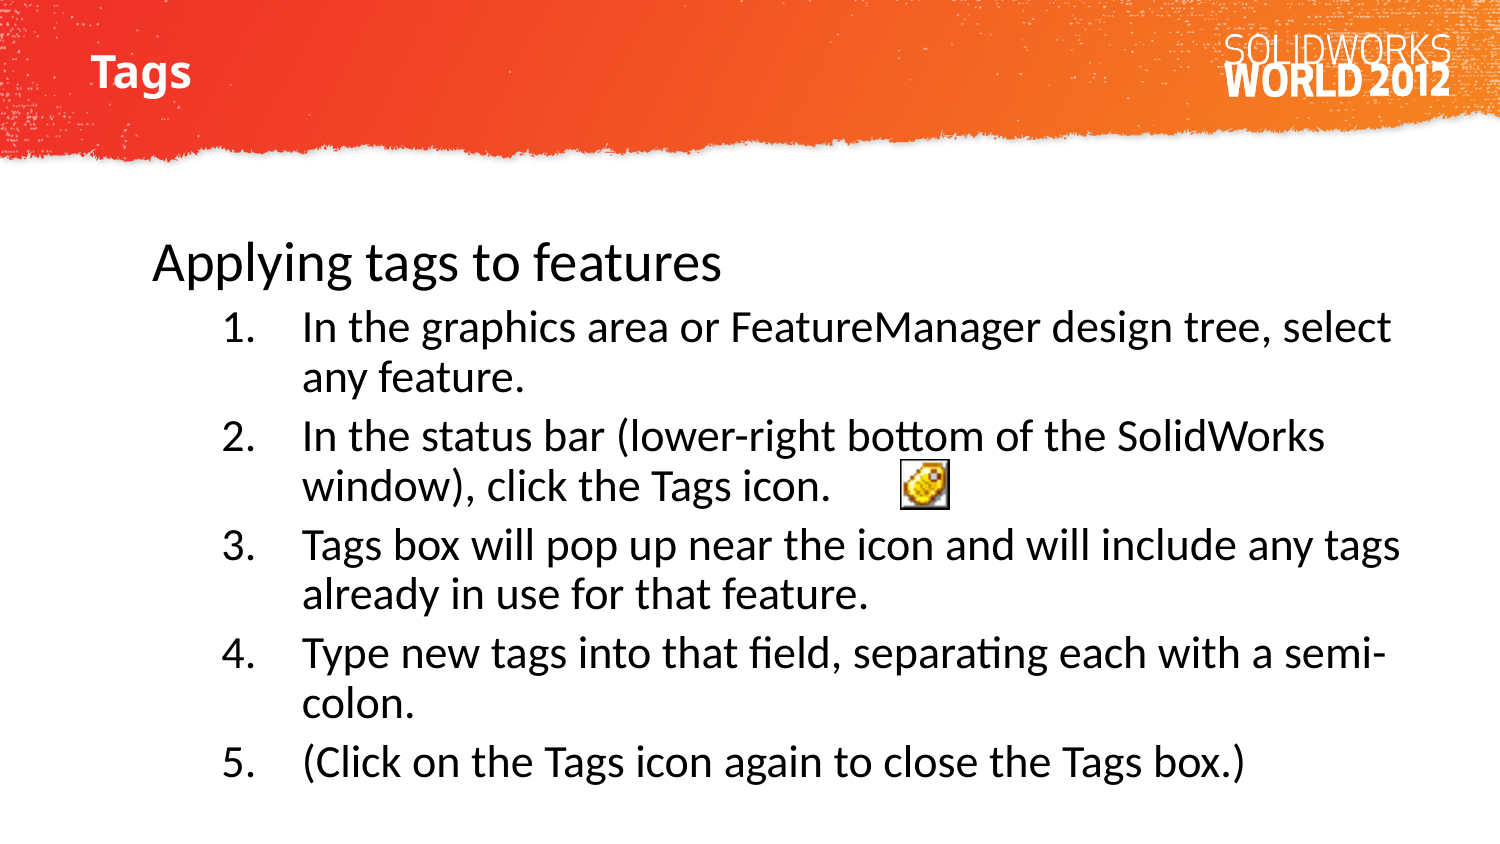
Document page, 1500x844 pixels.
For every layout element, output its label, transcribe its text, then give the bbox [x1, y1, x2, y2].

title Tags [75, 18, 1163, 122]
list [899, 459, 951, 510]
picture [0, 0, 1500, 844]
list Applying tags to features In the graphics area or FeatureManager design tree, select any feature. In the status bar (lower-right bottom of the SolidWorks window), click the Tags icon. Tags box will pop up near the icon and will include any tags already in use for that feature. Type new tags into that field, separating each with a semi-colon. (Click on the Tags icon again to close the Tags box.) [137, 225, 1463, 797]
